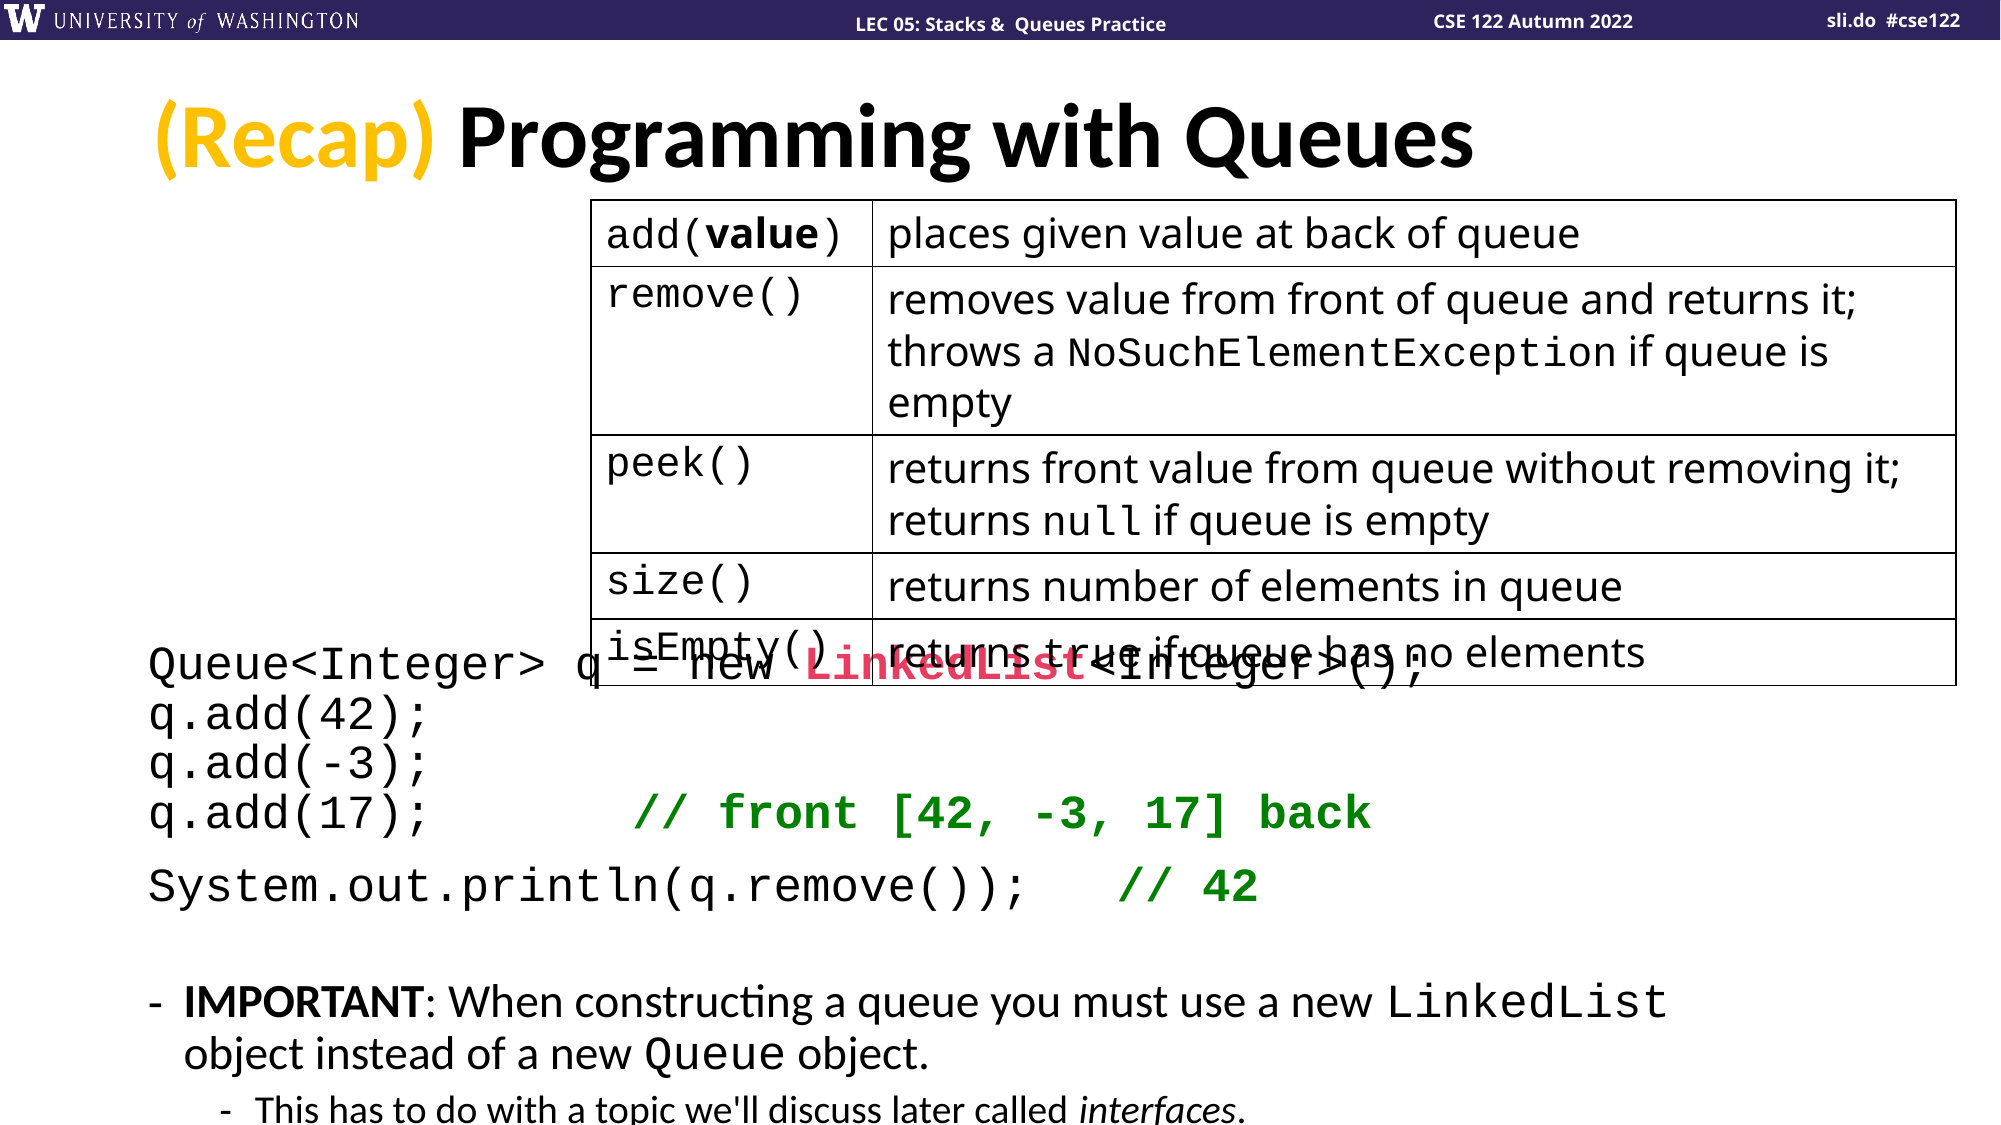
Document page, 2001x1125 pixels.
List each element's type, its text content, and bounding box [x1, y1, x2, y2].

list Queue<Integer> q = new LinkedList<Integer>(); q.add(42); q.add(-3); q.add(17); // front [42, -3, 17] back System.out.println(q.remove()); // 42 IMPORTANT: When constructing a queue you must use a new LinkedList object instead of a new Queue object. This has to do with a topic we'll discuss later called interfaces. [61, 640, 1787, 1125]
table_cell returns front value from queue without removing it; returns null if queue is empty [873, 436, 1955, 552]
table_cell peek() [592, 436, 872, 552]
table_cell size() [592, 554, 872, 618]
table_cell isEmpty() [592, 620, 872, 685]
picture [4, 4, 358, 33]
table_cell returns number of elements in queue [873, 554, 1955, 618]
table_header add(value) [592, 201, 872, 266]
table_cell removes value from front of queue and returns it; throws a NoSuchElementException if queue is empty [873, 267, 1955, 434]
table_cell remove() [592, 267, 872, 434]
table_header places given value at back of queue [873, 201, 1955, 266]
table_cell returns true if queue has no elements [873, 620, 1955, 685]
title (Recap) Programming with Queues [137, 74, 1863, 200]
